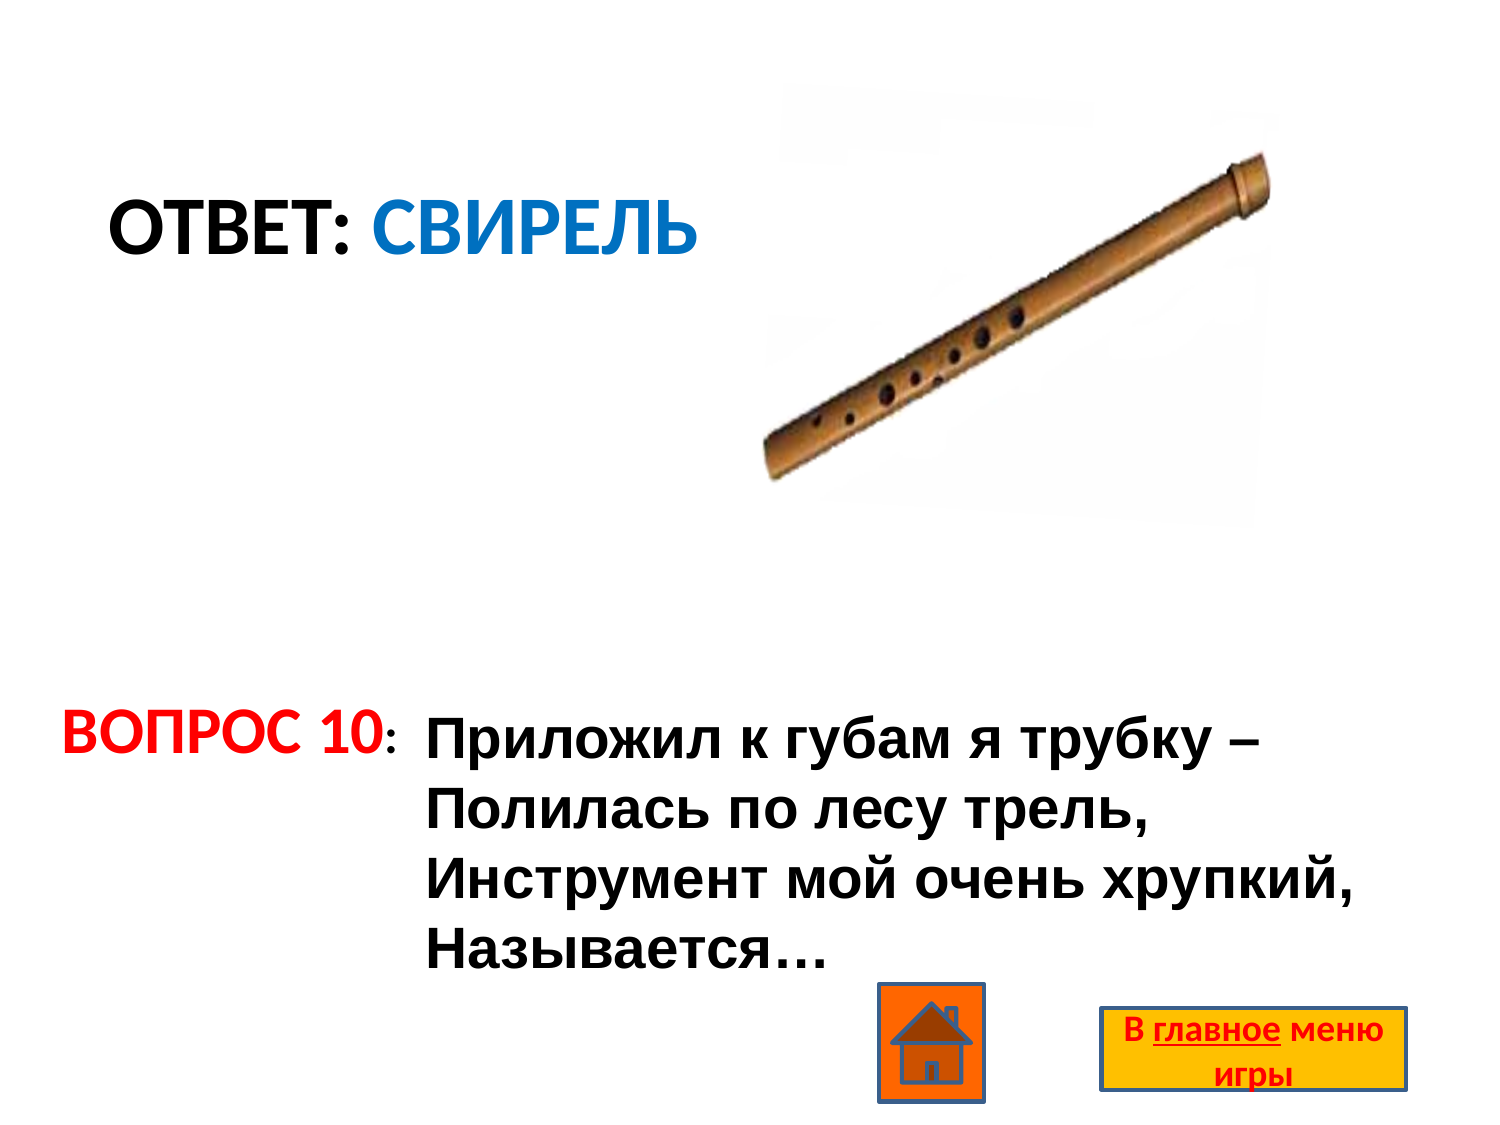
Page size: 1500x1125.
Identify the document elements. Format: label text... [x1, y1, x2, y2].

picture [743, 63, 1279, 575]
text_box ВОПРОС 10: [46, 679, 481, 775]
text_box В главное меню игры [1099, 1006, 1408, 1092]
text_box ОТВЕТ: СВИРЕЛЬ [93, 164, 715, 279]
text_box [877, 988, 986, 1104]
text_box Приложил к губам я трубку – Полилась по лесу трель, Инструмент мой очень хрупкий, Называется… [410, 692, 1500, 988]
